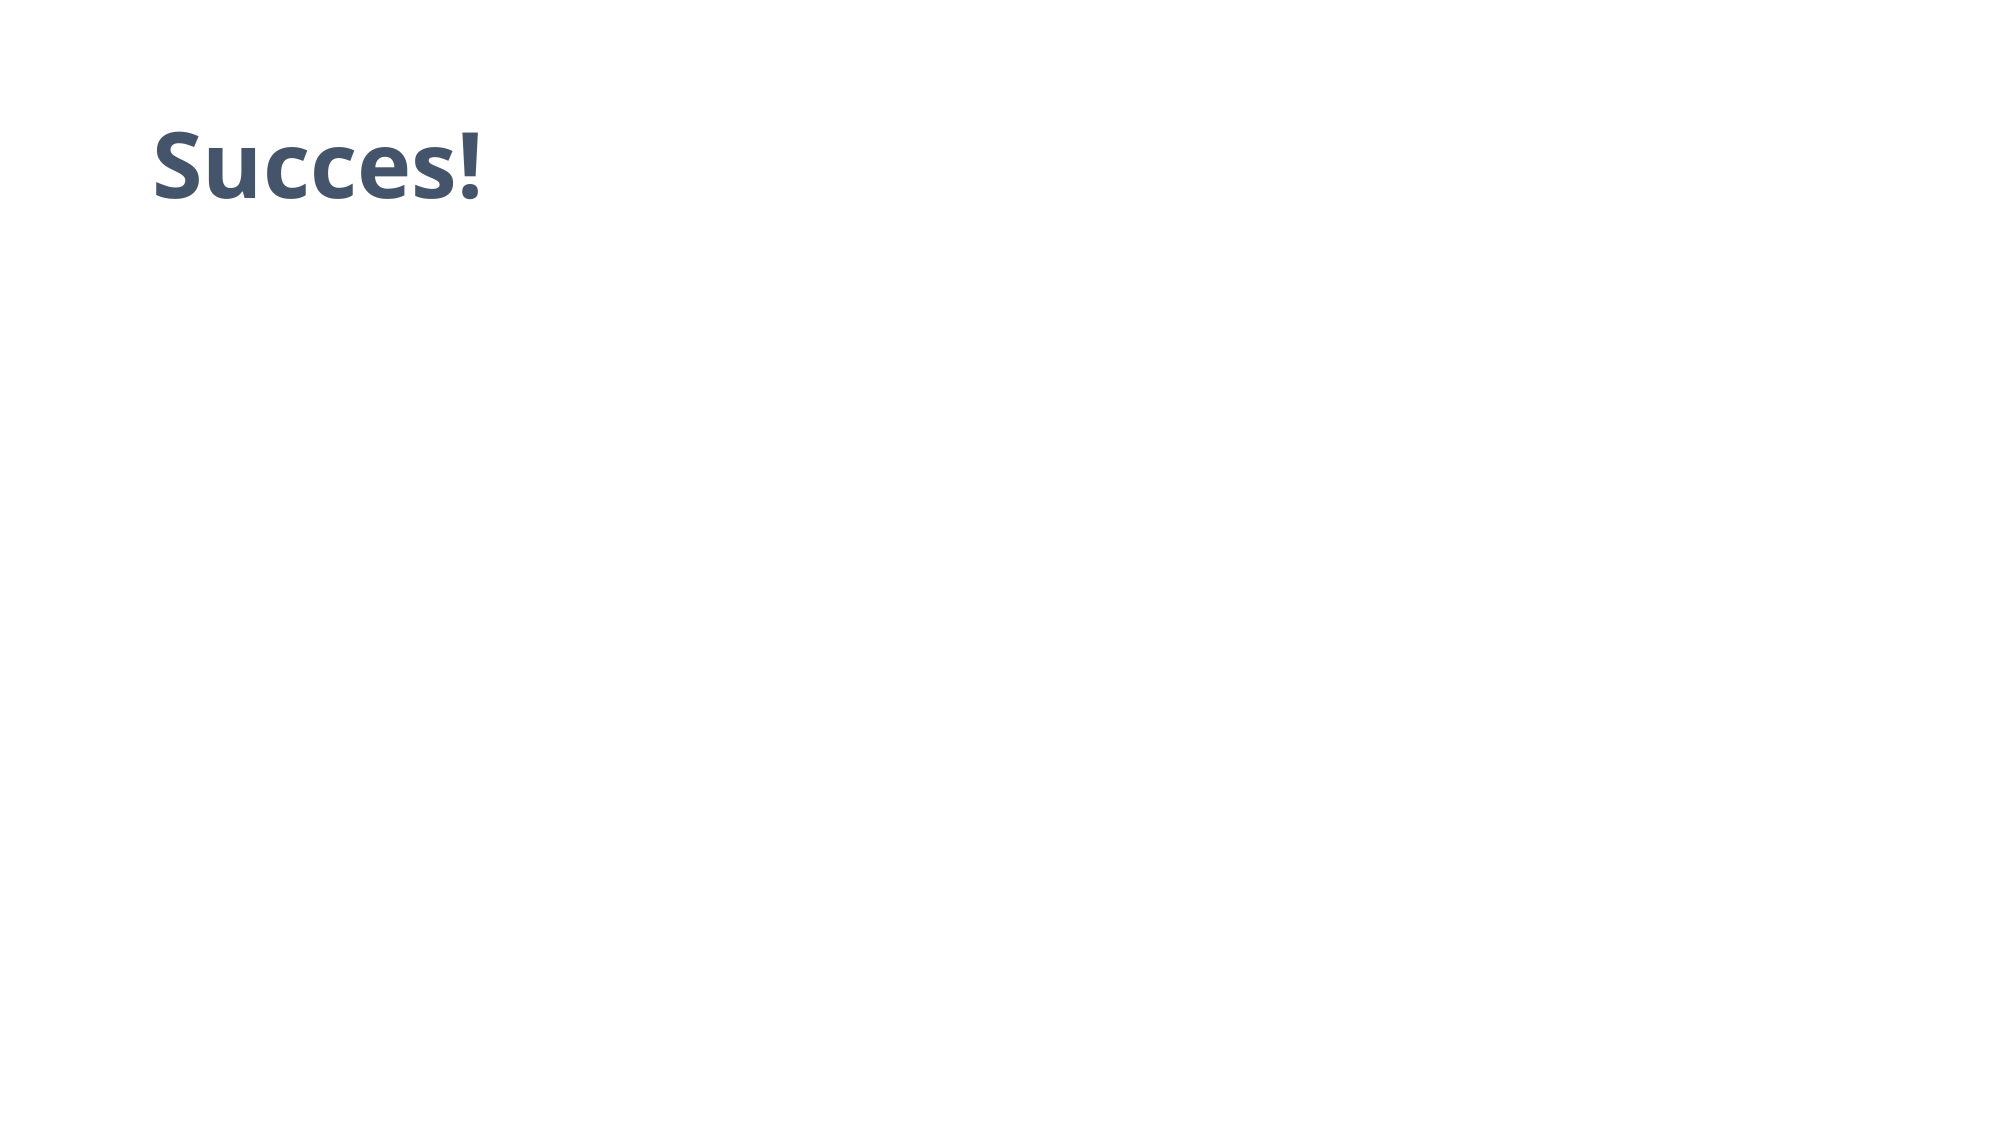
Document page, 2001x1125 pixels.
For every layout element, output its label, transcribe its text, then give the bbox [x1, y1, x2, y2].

title Succes! [137, 59, 1863, 278]
